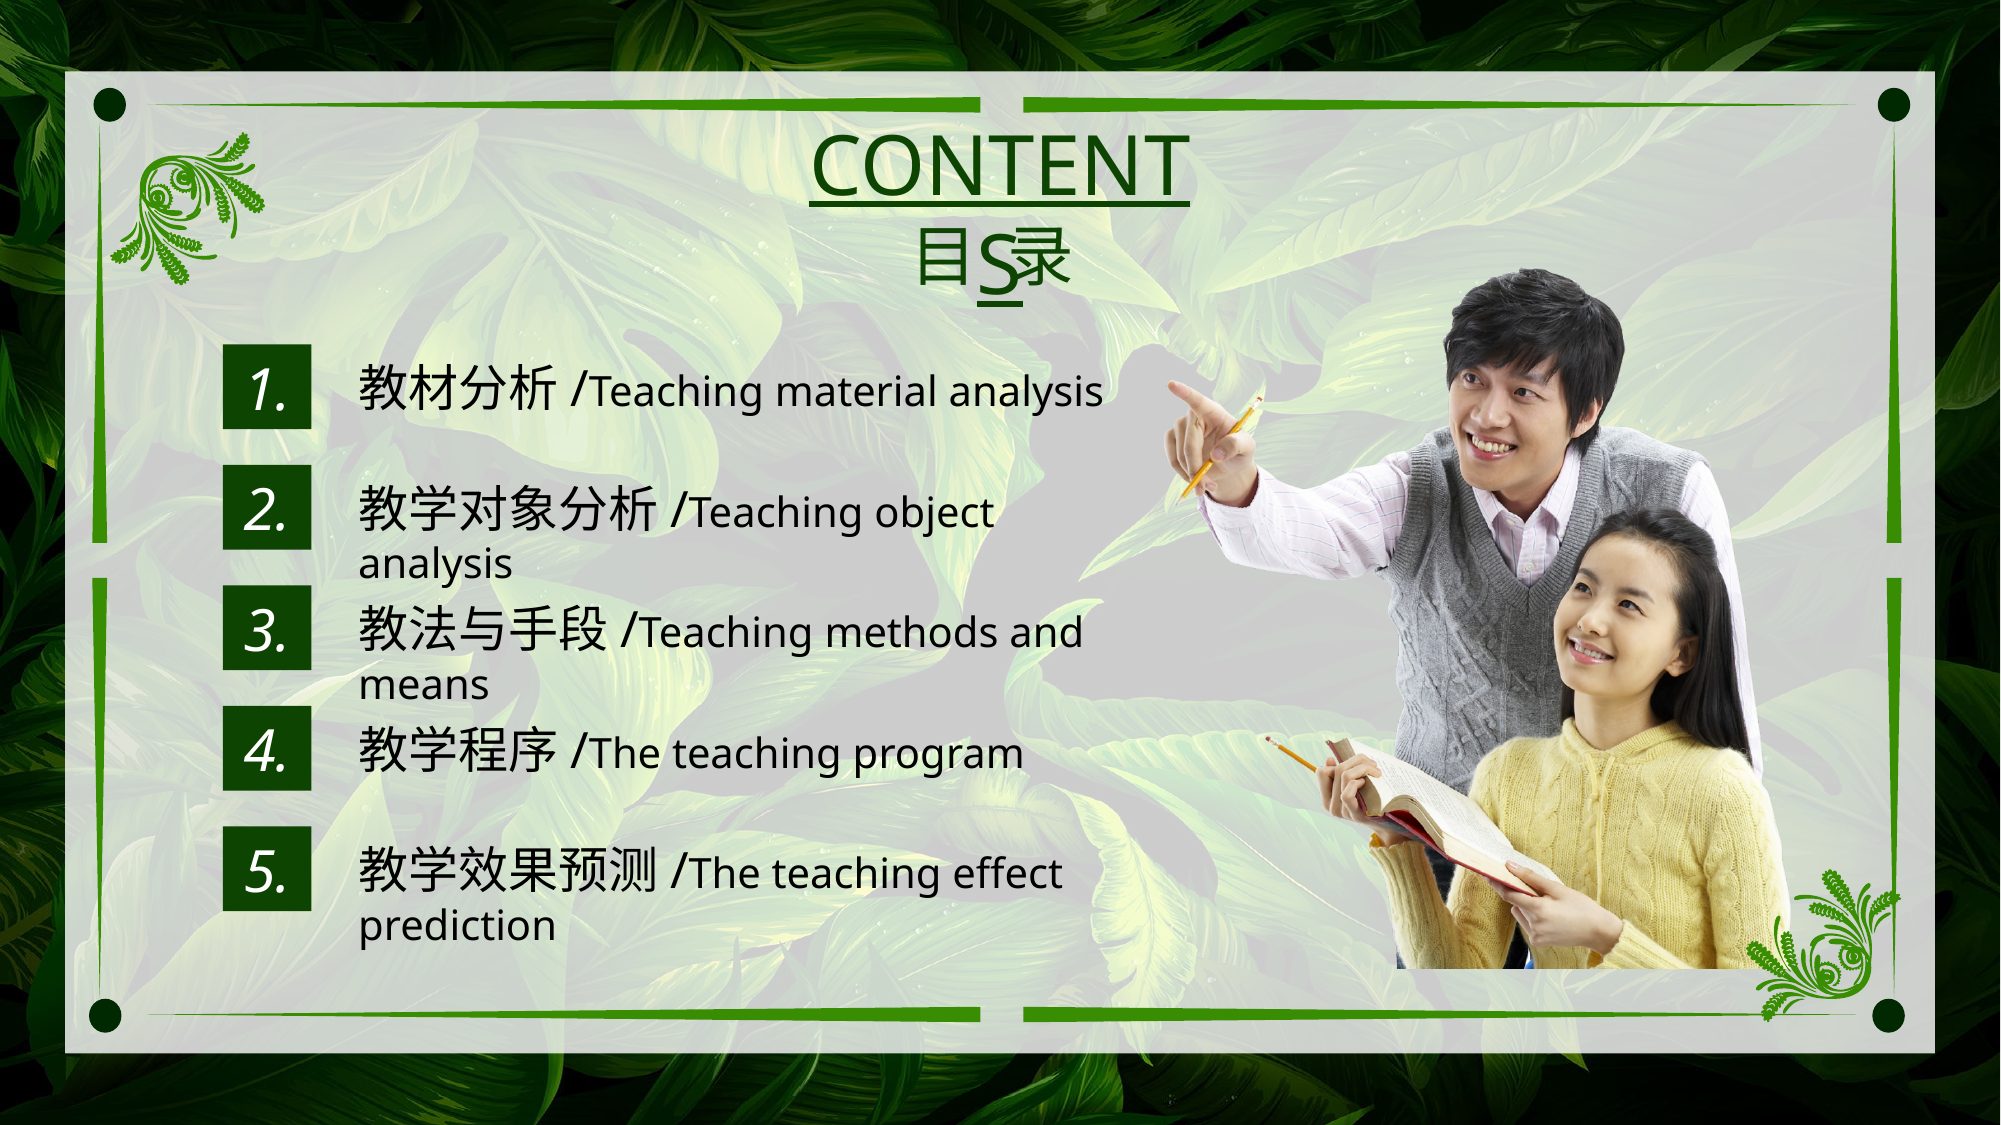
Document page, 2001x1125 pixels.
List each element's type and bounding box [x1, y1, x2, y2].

picture [0, 0, 2001, 1125]
text_box [64, 70, 1936, 1054]
text_box [88, 87, 1911, 1033]
